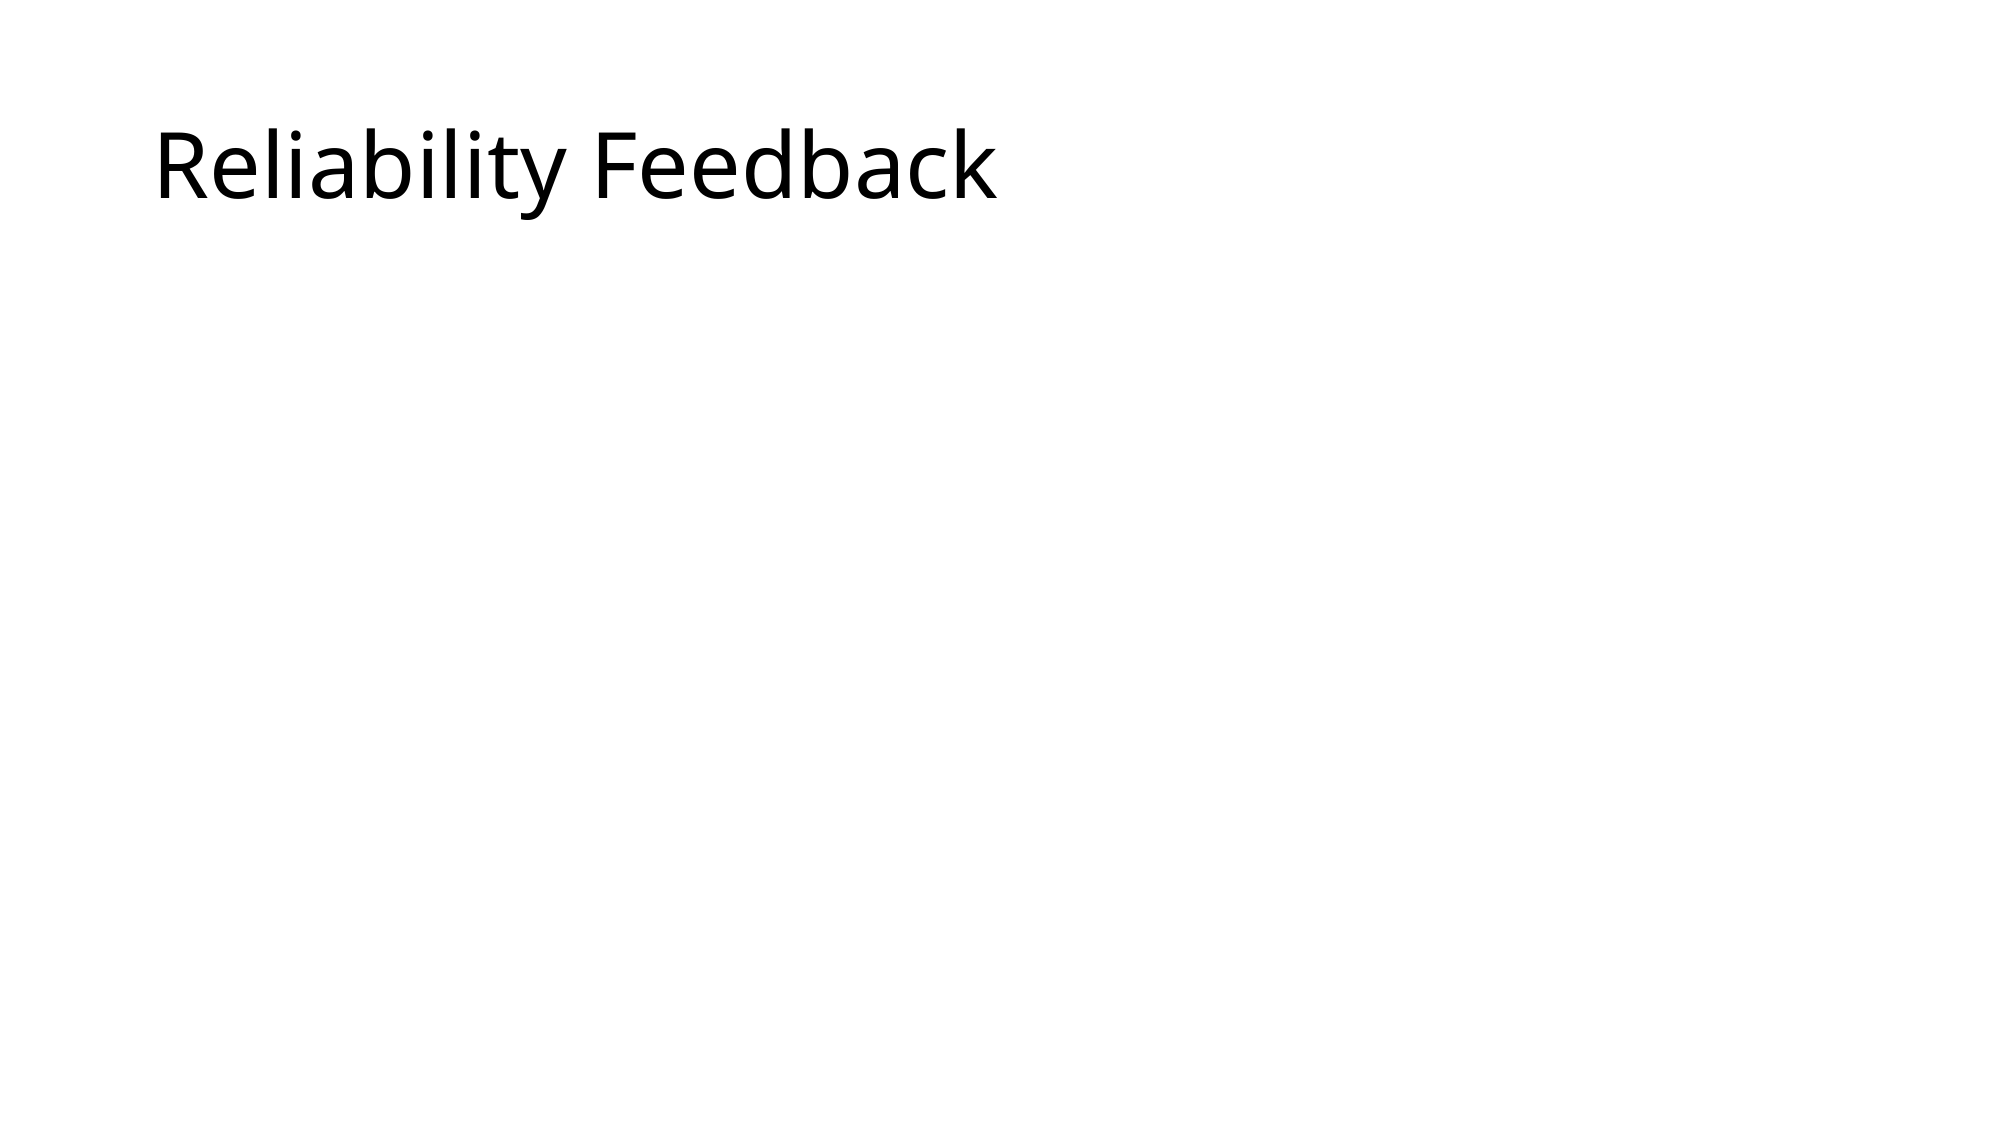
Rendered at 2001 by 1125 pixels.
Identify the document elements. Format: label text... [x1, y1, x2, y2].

title Reliability Feedback [137, 59, 1863, 278]
